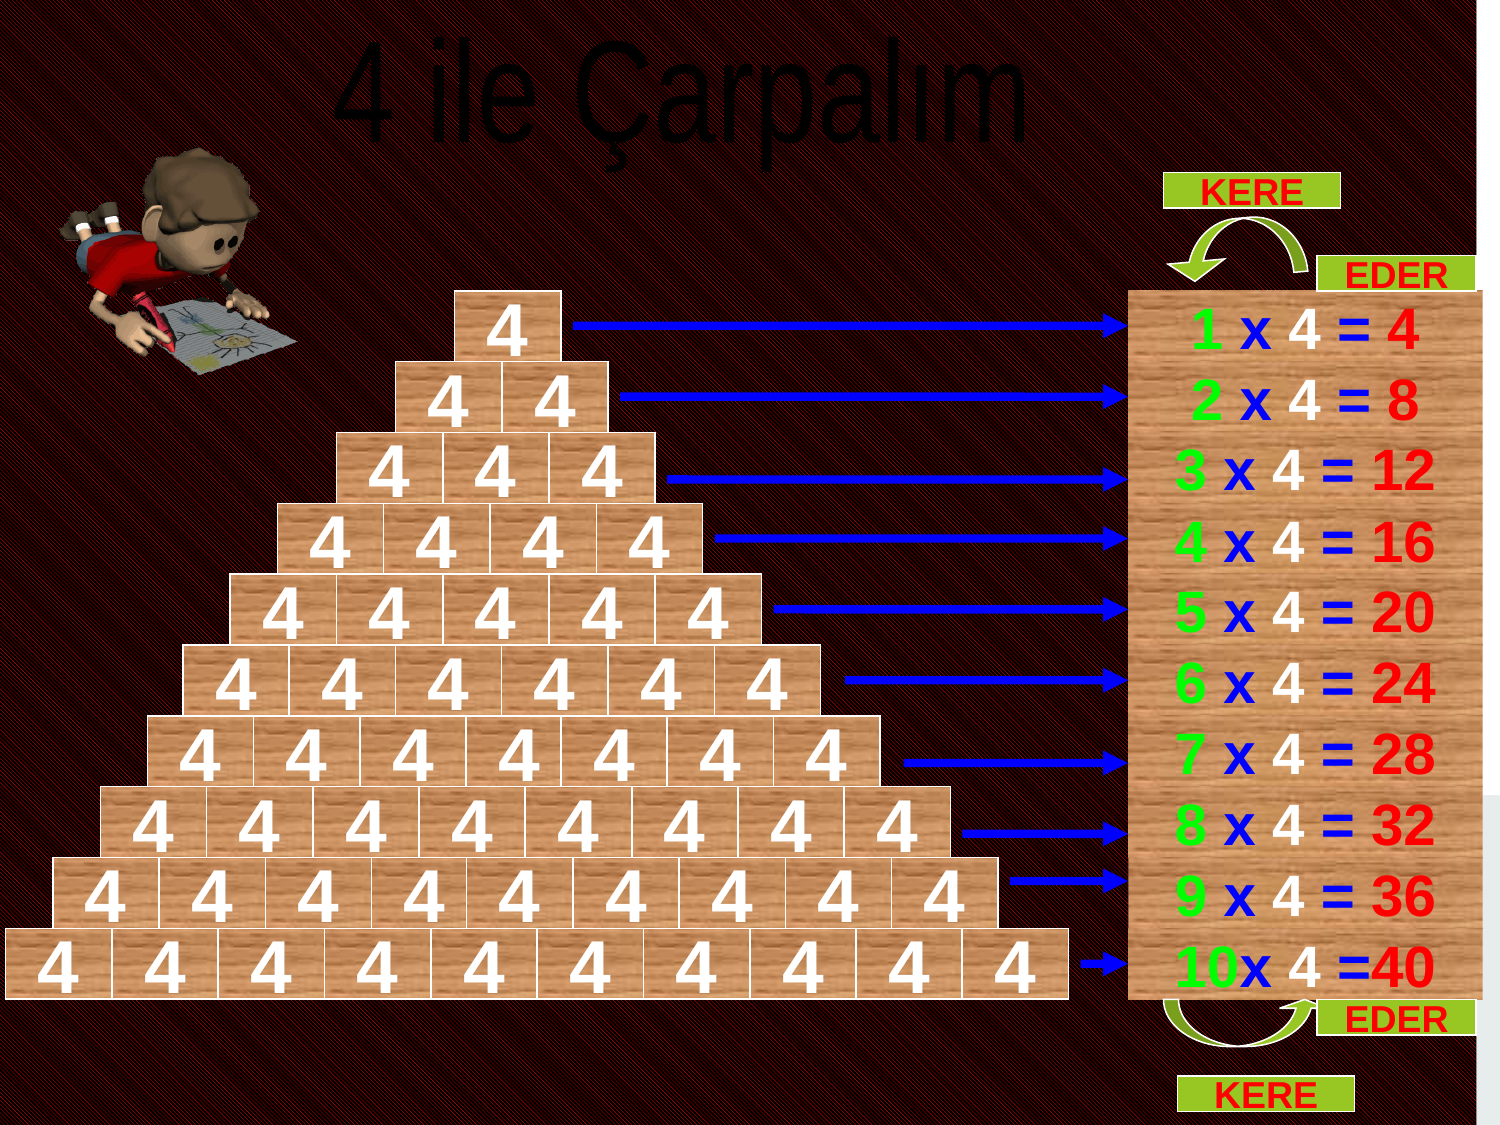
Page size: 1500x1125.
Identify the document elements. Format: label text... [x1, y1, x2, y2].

text_box 4 [336, 432, 442, 503]
text_box KERE [1177, 1076, 1355, 1112]
text_box 8 x 4 = 32 [1128, 786, 1483, 857]
text_box EDER [1316, 255, 1477, 291]
text_box 4 [738, 786, 844, 857]
text_box 4 [442, 574, 548, 645]
text_box 4 [277, 503, 383, 574]
text_box 4 [537, 928, 643, 1000]
text_box 4 [395, 361, 501, 432]
text_box 4 [359, 715, 466, 786]
text_box 4 [572, 857, 679, 928]
text_box 4 [749, 928, 856, 1000]
text_box 4 [100, 786, 206, 857]
text_box [773, 603, 1128, 616]
text_box 4 [773, 715, 880, 786]
text_box 4 [667, 715, 773, 786]
text_box 4 [856, 928, 962, 1000]
text_box 4 [714, 645, 821, 715]
text_box 4 [159, 857, 265, 928]
text_box 4 [230, 574, 336, 645]
text_box [1009, 874, 1128, 888]
text_box 4 [679, 857, 785, 928]
text_box 7 x 4 = 28 [1128, 715, 1483, 786]
text_box 4 [218, 928, 324, 1000]
text_box [903, 756, 1128, 770]
text_box 4 [608, 645, 714, 715]
text_box 4 [383, 503, 490, 574]
text_box 4 [336, 574, 442, 645]
text_box 1 x 4 = 4 [1128, 290, 1483, 361]
text_box 3 x 4 = 12 [1128, 431, 1483, 503]
text_box 4 [442, 432, 548, 503]
text_box 4 [289, 645, 395, 715]
text_box 4 [891, 857, 998, 928]
text_box 4 [111, 928, 218, 1000]
text_box 4 [490, 503, 596, 574]
text_box [714, 532, 1128, 545]
text_box 4 [548, 432, 656, 503]
text_box 5 x 4 = 20 [1128, 573, 1483, 644]
picture [46, 134, 314, 401]
text_box 4 [548, 574, 655, 645]
text_box 4 [525, 786, 631, 857]
text_box 6 x 4 = 24 [1128, 644, 1483, 715]
text_box 4 [844, 786, 951, 857]
text_box 4 [962, 928, 1069, 1000]
text_box KERE [1163, 172, 1341, 208]
text_box 9 x 4 = 36 [1128, 857, 1483, 928]
text_box 4 x 4 = 16 [1128, 503, 1483, 573]
text_box 2 x 4 = 8 [1128, 361, 1483, 431]
text_box [844, 674, 1128, 687]
text_box 4 [501, 361, 609, 432]
text_box 4 [655, 574, 762, 645]
text_box 4 [466, 715, 560, 786]
text_box [1080, 957, 1128, 971]
text_box 4 [5, 928, 111, 1000]
text_box 4 [430, 928, 537, 1000]
text_box 4 [182, 645, 289, 715]
text_box [1167, 217, 1308, 282]
text_box 4 [785, 857, 891, 928]
text_box 4 [466, 857, 572, 928]
text_box 4 [643, 928, 749, 1000]
text_box 4 [206, 786, 312, 857]
text_box 10x 4 =40 [1128, 928, 1483, 1000]
text_box 4 [418, 786, 525, 857]
text_box 4 [501, 645, 608, 715]
text_box 4 [312, 786, 418, 857]
text_box 4 [371, 857, 466, 928]
text_box 4 [324, 928, 430, 1000]
text_box [572, 319, 1129, 333]
text_box 4 [253, 715, 359, 786]
text_box 4 [52, 857, 159, 928]
text_box [620, 390, 1128, 403]
text_box [962, 827, 1128, 841]
text_box EDER [1316, 999, 1477, 1035]
text_box 4 [631, 786, 738, 857]
text_box [1163, 999, 1316, 1047]
text_box 4 [147, 715, 253, 786]
text_box [667, 473, 1128, 486]
text_box 4 [395, 645, 501, 715]
text_box 4 [596, 503, 703, 574]
text_box 4 [560, 715, 667, 786]
text_box 4 [265, 857, 371, 928]
text_box 4 [454, 290, 561, 361]
